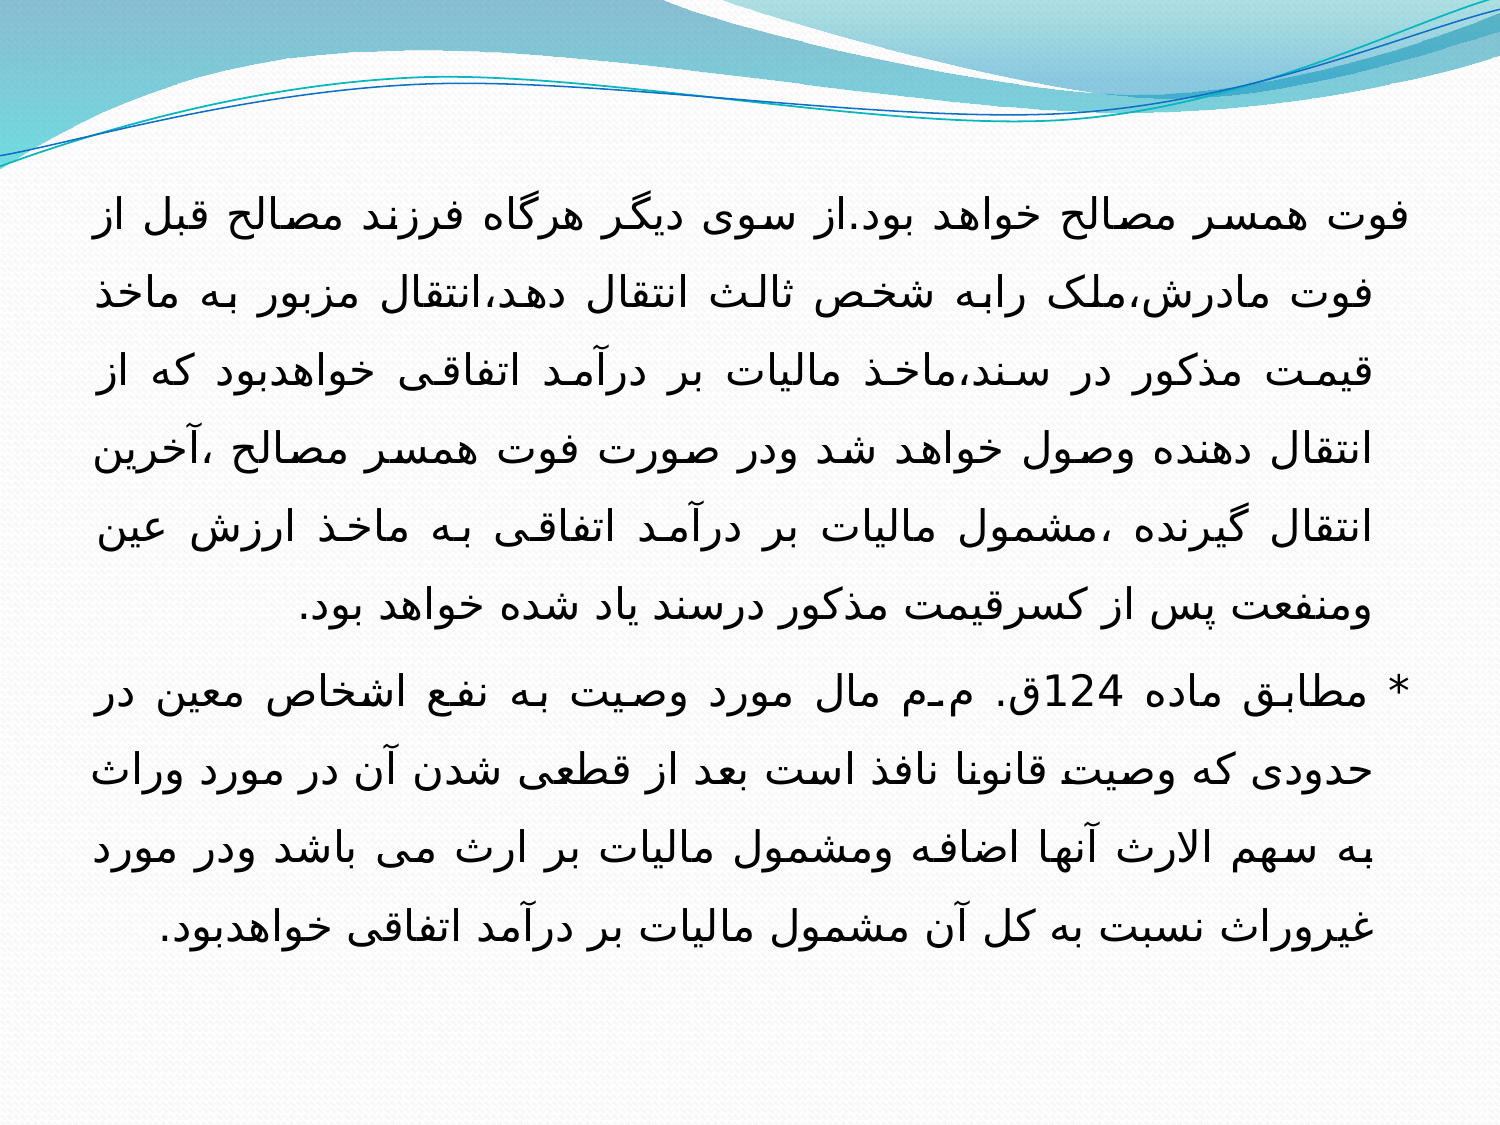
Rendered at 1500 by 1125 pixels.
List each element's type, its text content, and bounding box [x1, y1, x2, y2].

list فوت همسر مصالح خواهد بود.از سوی دیگر هرگاه فرزند مصالح قبل از فوت مادرش،ملک رابه شخص ثالث انتقال دهد،انتقال مزبور به ماخذ قیمت مذکور در سند،ماخذ مالیات بر درآمد اتفاقی خواهدبود که از انتقال دهنده وصول خواهد شد ودر صورت فوت همسر مصالح ،آخرین انتقال گیرنده ،مشمول مالیات بر درآمد اتفاقی به ماخذ ارزش عین ومنفعت پس از کسرقیمت مذکور درسند یاد شده خواهد بود. * مطابق ماده 124ق. م.م مال مورد وصیت به نفع اشخاص معین در حدودی که وصیت قانونا نافذ است بعد از قطعی شدن آن در مورد وراث به سهم الارث آنها اضافه ومشمول مالیات بر ارث می باشد ودر مورد غیروراث نسبت به کل آن مشمول مالیات بر درآمد اتفاقی خواهدبود. [75, 152, 1425, 1038]
